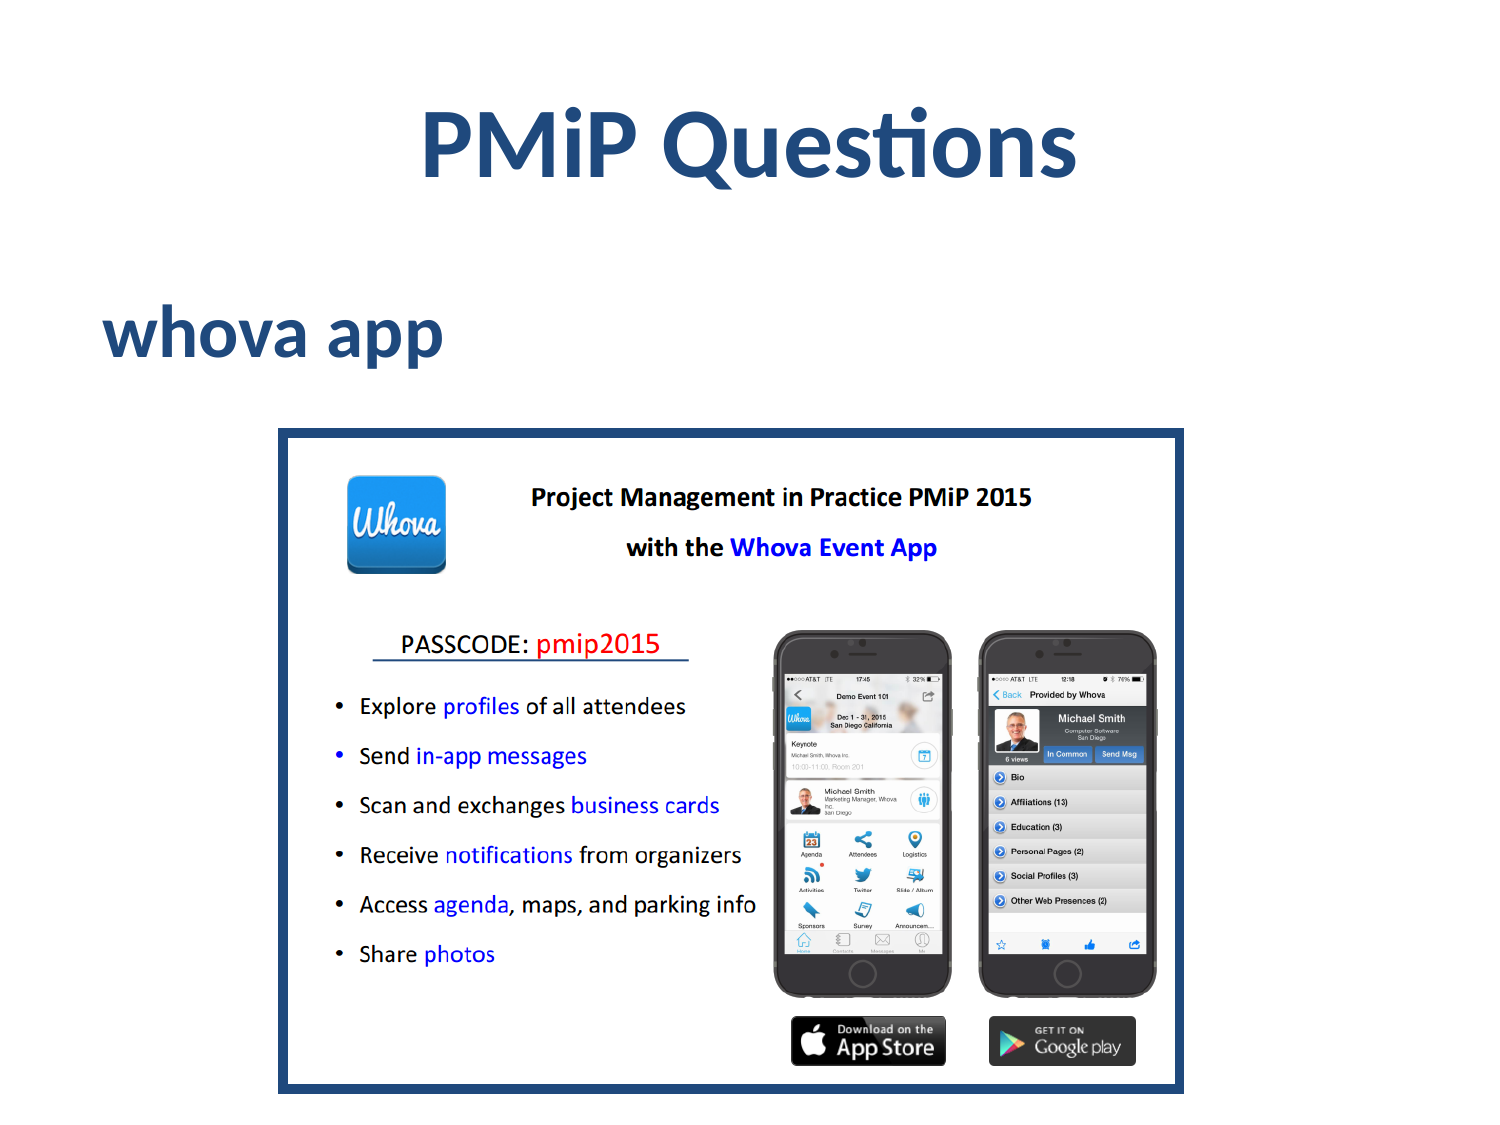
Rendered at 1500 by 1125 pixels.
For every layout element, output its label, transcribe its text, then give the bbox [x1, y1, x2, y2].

picture [287, 437, 1176, 1085]
subtitle whova app [87, 275, 1413, 388]
title PMiP Questions [112, 37, 1388, 238]
